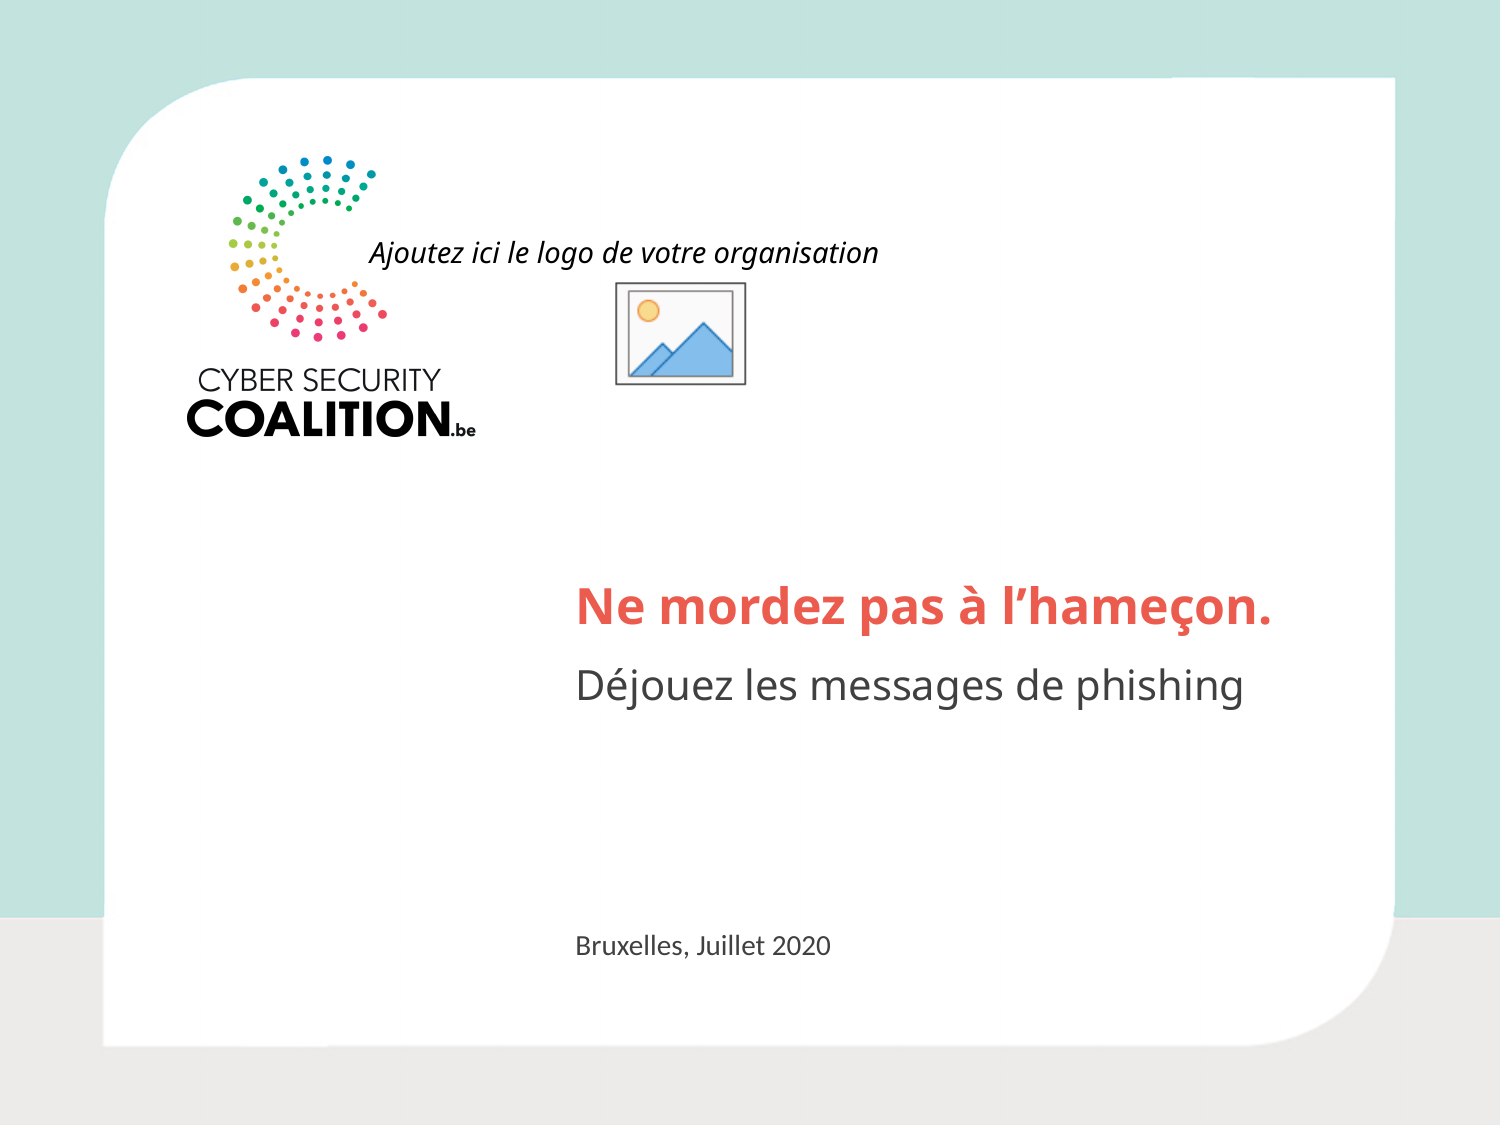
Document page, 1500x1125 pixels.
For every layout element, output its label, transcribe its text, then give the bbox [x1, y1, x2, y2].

picture [0, 0, 1500, 1125]
list Ne mordez pas à l’hameçon. Déjouez les messages de phishing [560, 566, 1295, 890]
list Bruxelles, Juillet 2020 [560, 918, 1348, 1066]
